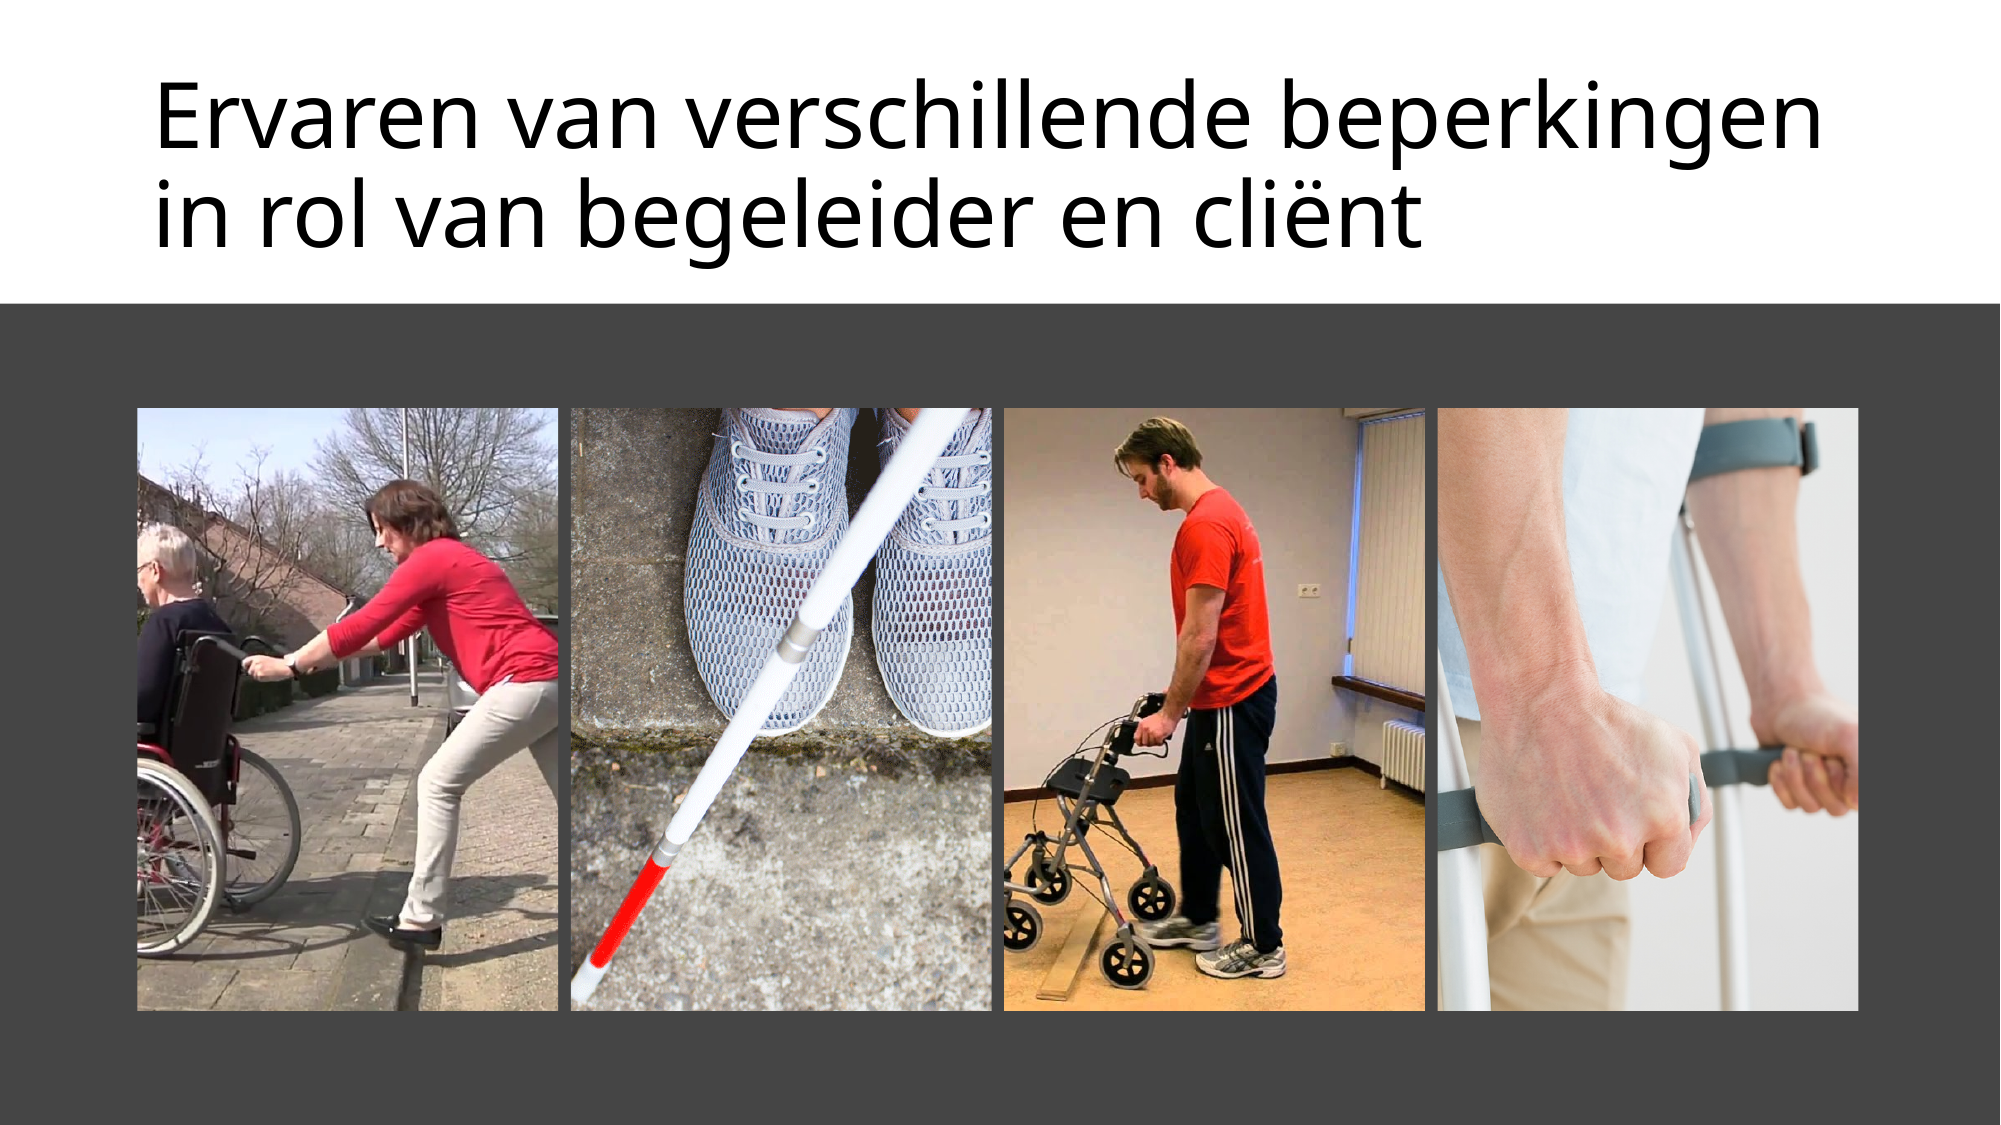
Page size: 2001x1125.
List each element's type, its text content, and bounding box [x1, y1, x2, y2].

picture [1437, 408, 1859, 1011]
text_box [0, 0, 2000, 305]
picture [137, 408, 559, 1011]
picture [570, 408, 992, 1011]
title Ervaren van verschillende beperkingen in rol van begeleider en cliënt [137, 59, 1863, 278]
picture [1004, 408, 1425, 1011]
